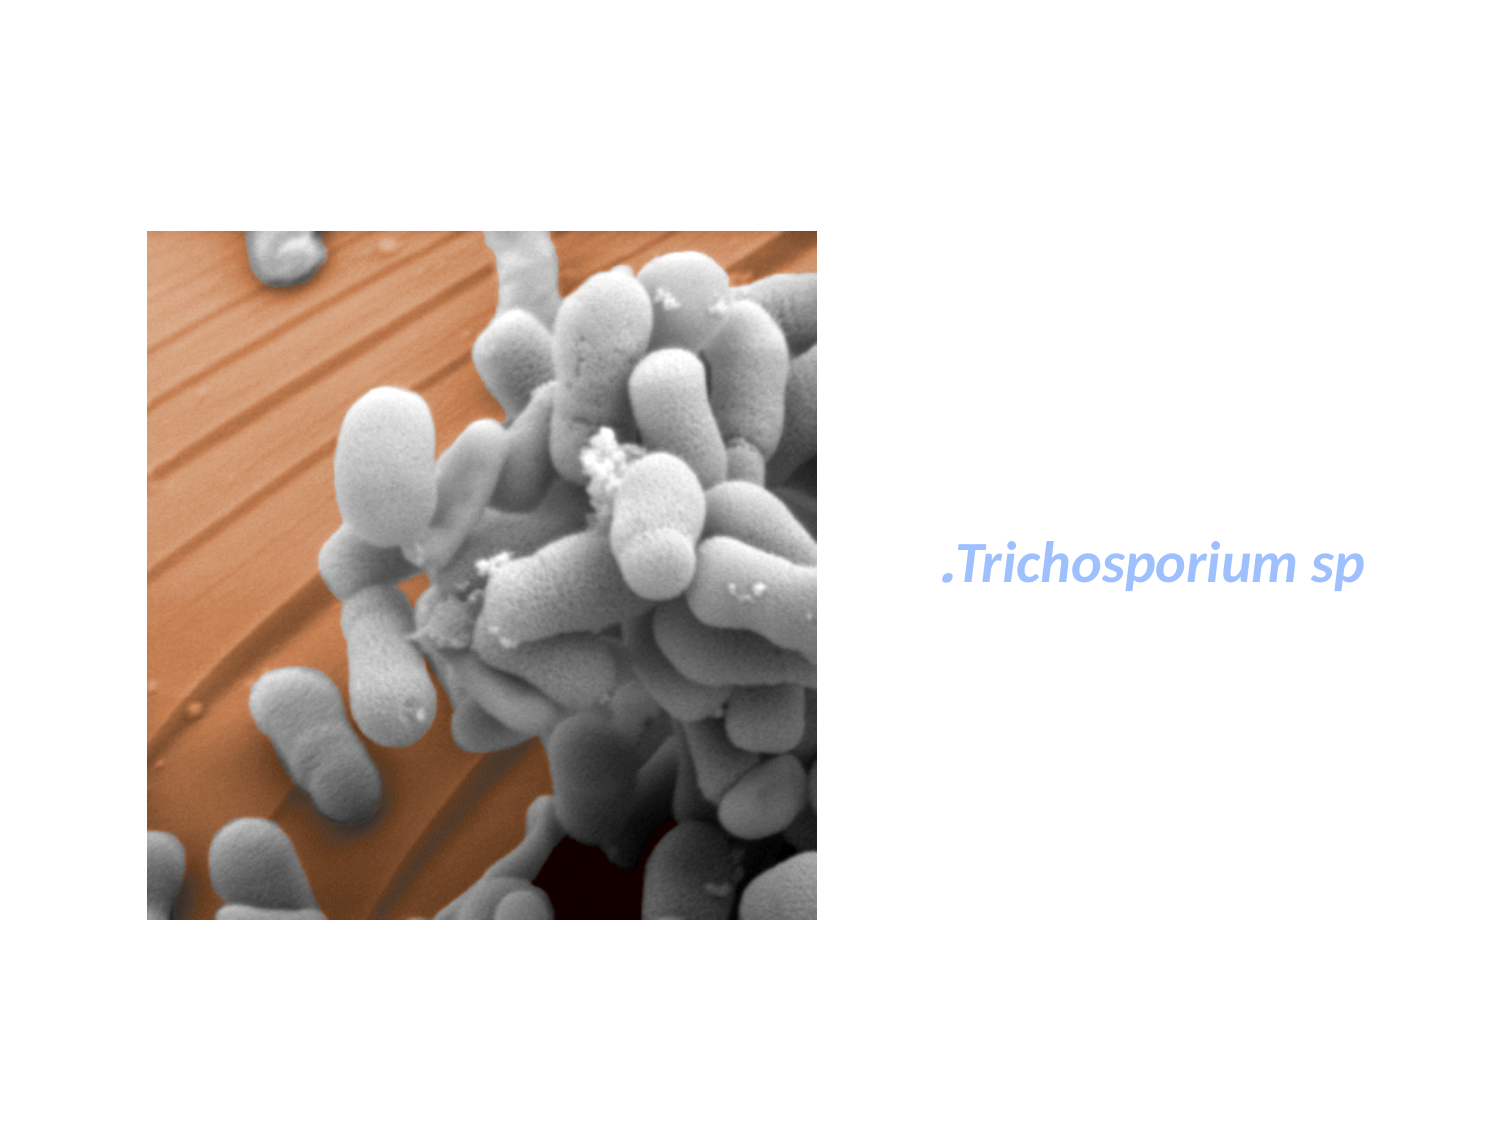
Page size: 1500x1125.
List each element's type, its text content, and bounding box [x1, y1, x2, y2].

title Trichosporium sp. [76, 172, 1427, 1057]
picture [147, 231, 817, 920]
